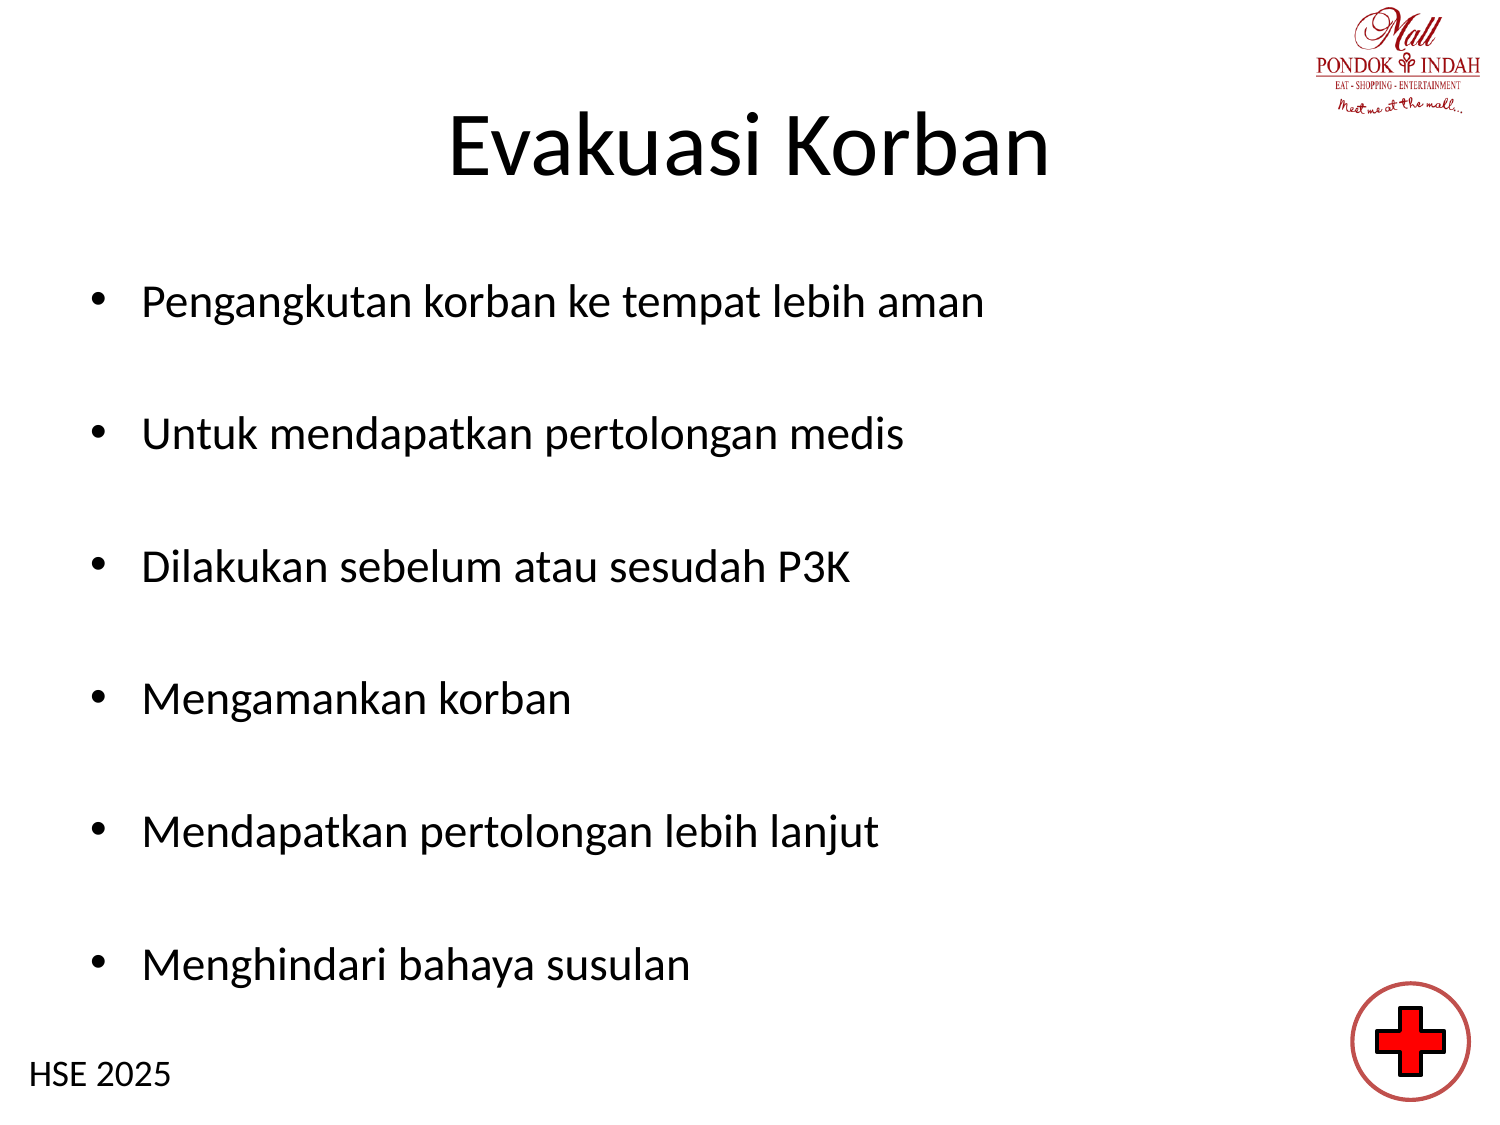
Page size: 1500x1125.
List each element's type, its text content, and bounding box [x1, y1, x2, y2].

text_box HSE 2025 [13, 1041, 187, 1102]
picture [1316, 6, 1481, 114]
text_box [1352, 983, 1470, 1101]
title Evakuasi Korban [75, 45, 1425, 233]
list Pengangkutan korban ke tempat lebih aman Untuk mendapatkan pertolongan medis Dilakukan sebelum atau sesudah P3K Mengamankan korban Mendapatkan pertolongan lebih lanjut Menghindari bahaya susulan [75, 262, 1425, 1005]
